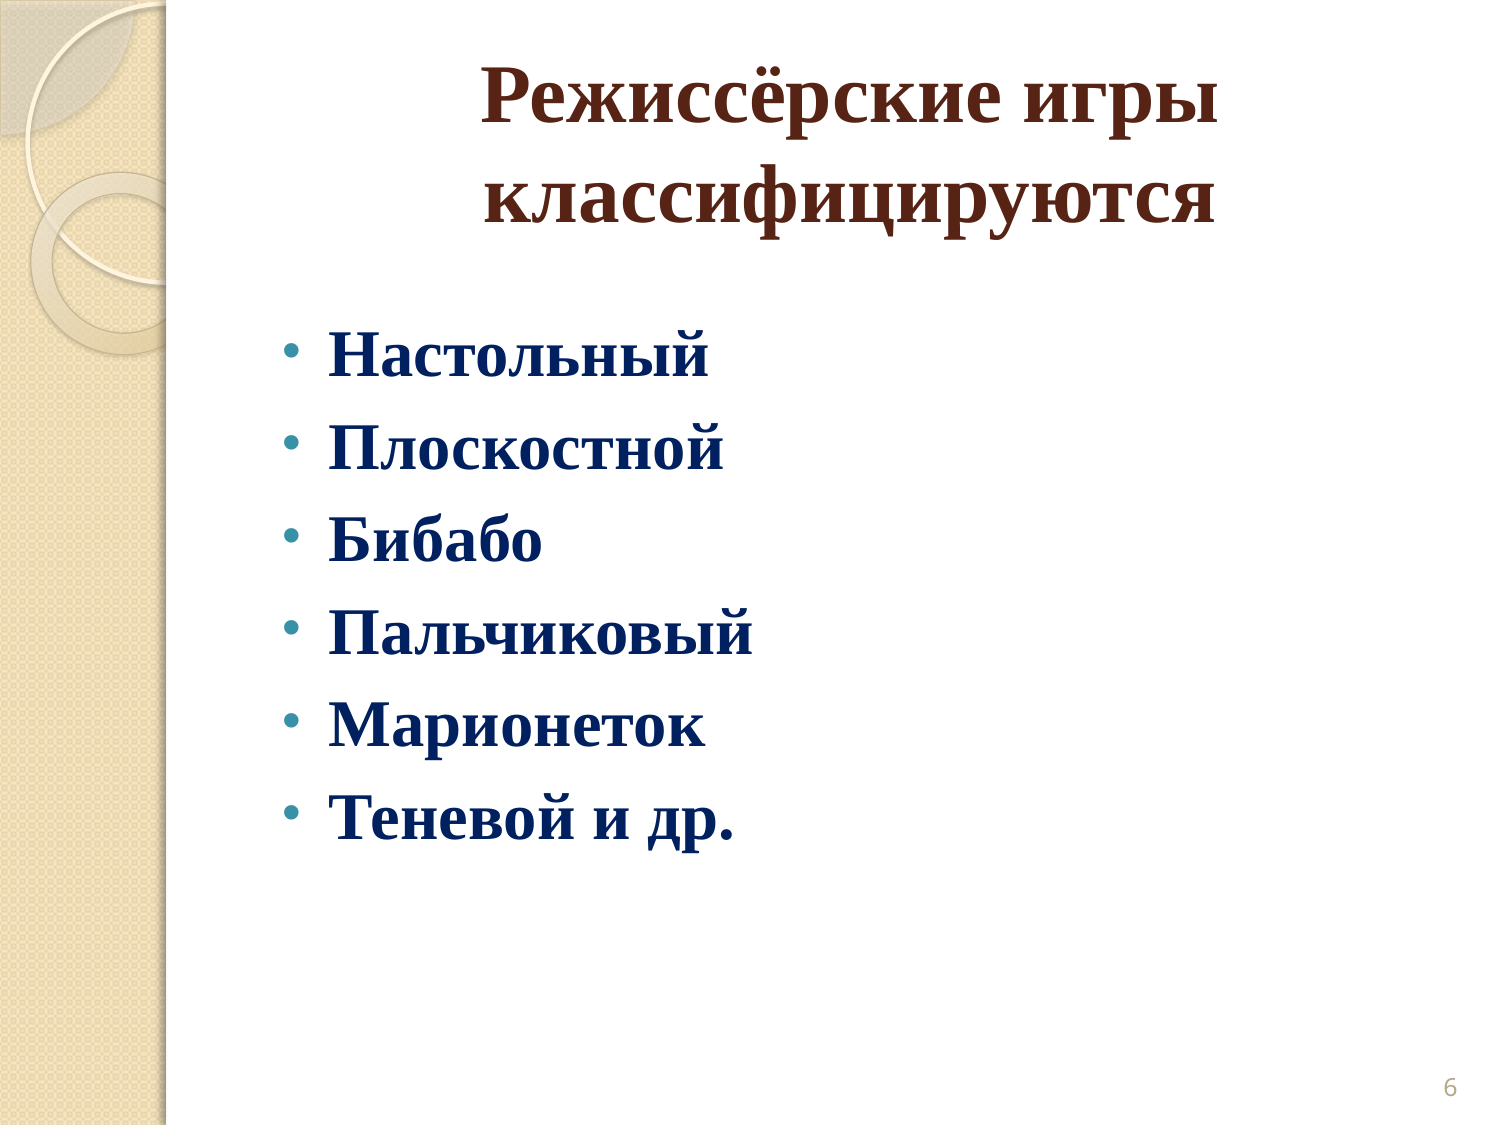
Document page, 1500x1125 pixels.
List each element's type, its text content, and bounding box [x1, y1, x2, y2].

slide_number 6 [1413, 1034, 1488, 1113]
list Настольный Плоскостной Бибабо Пальчиковый Марионеток Теневой и др. [253, 302, 1466, 1025]
title Режиссёрские игры классифицируются [235, 45, 1466, 233]
